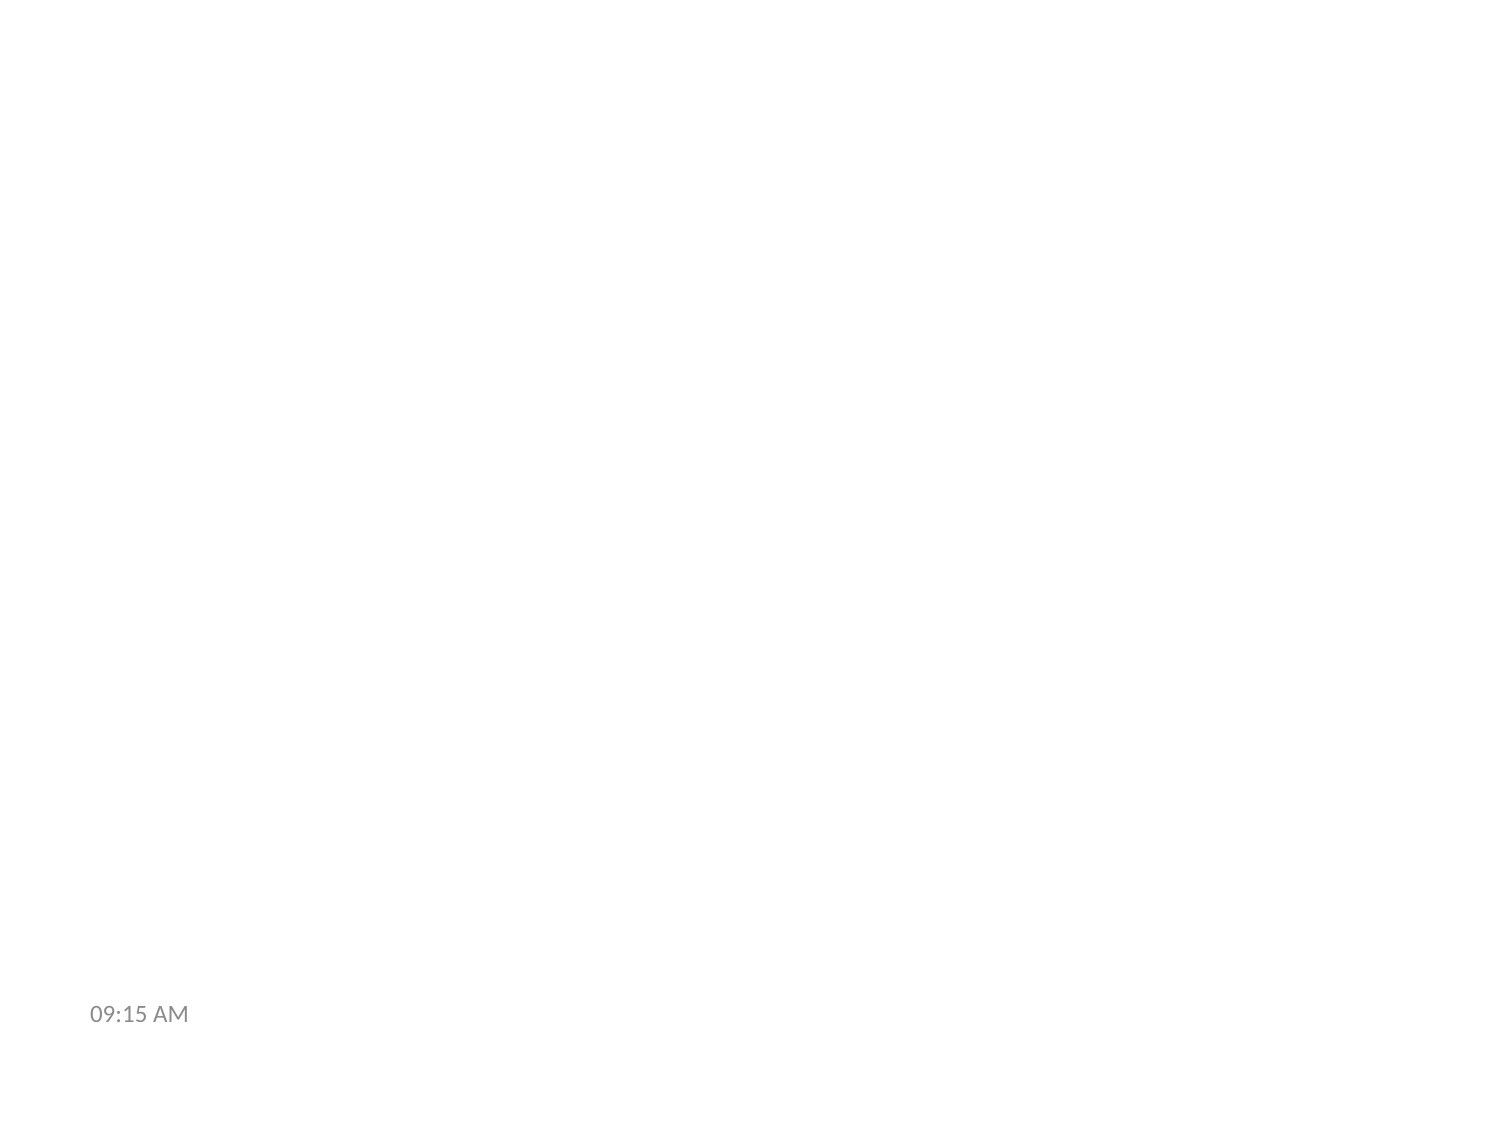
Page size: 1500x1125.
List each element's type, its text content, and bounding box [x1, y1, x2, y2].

text_box 3:35 PM [75, 982, 425, 1043]
